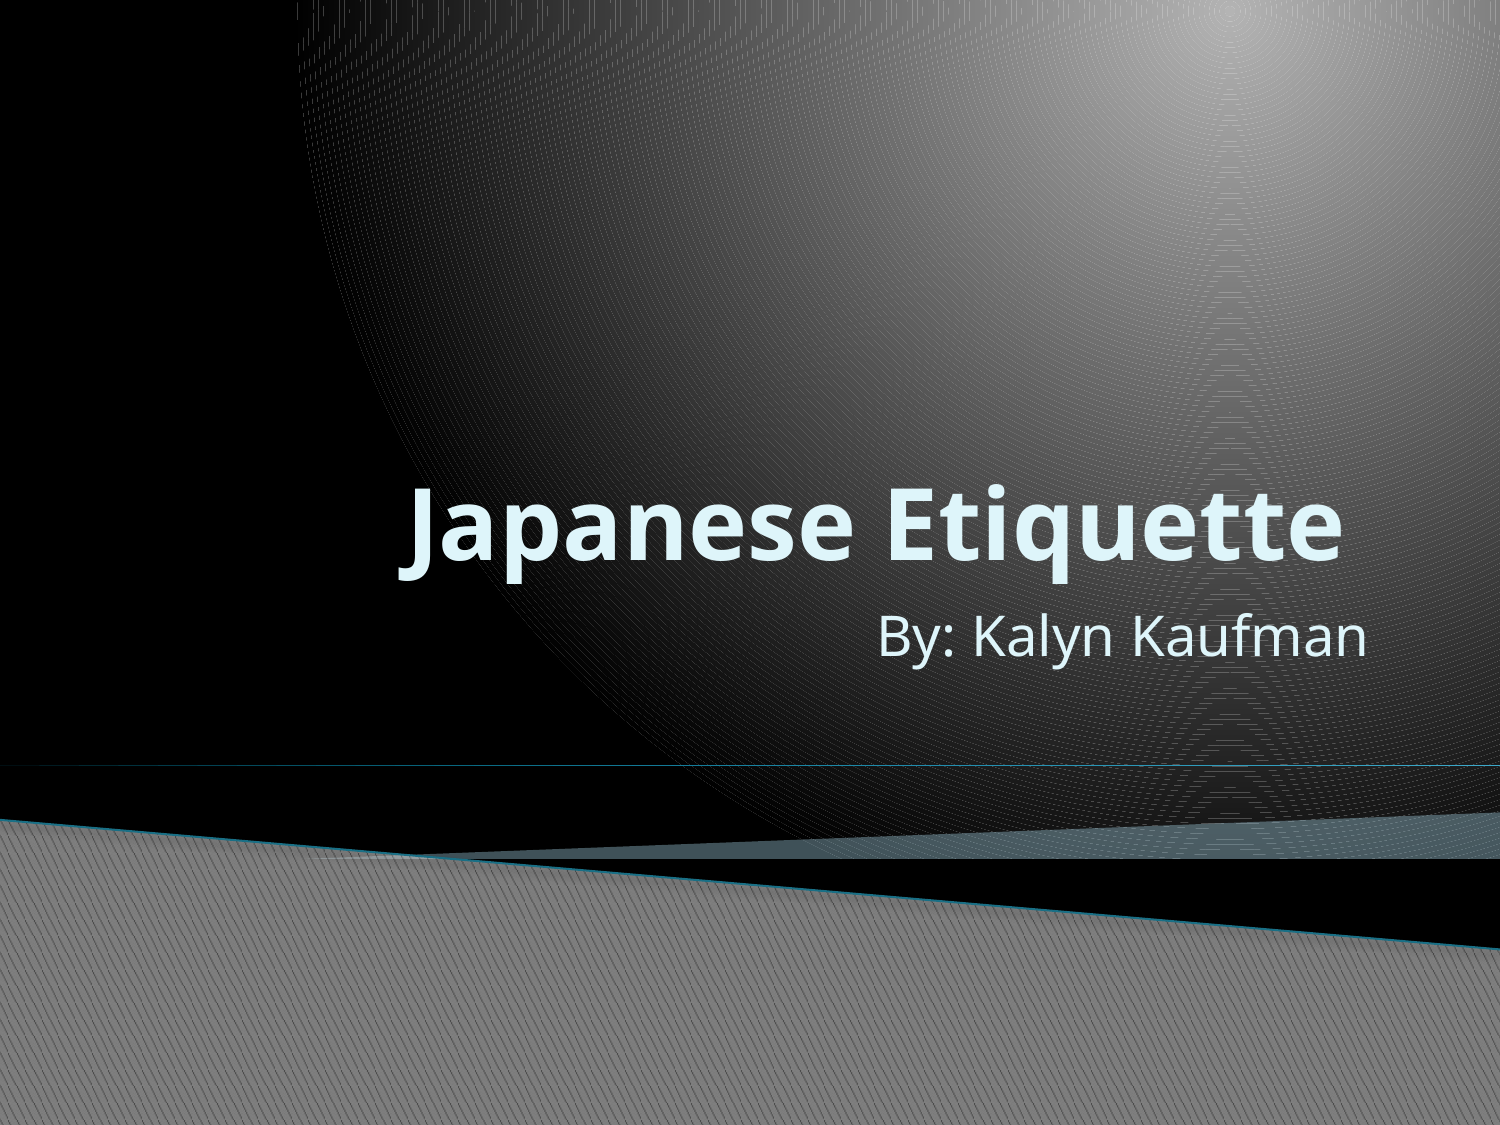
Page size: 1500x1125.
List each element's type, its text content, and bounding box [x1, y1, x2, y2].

subtitle By: Kalyn Kaufman [112, 592, 1388, 790]
title Japanese Etiquette [112, 287, 1388, 588]
picture [0, 821, 1500, 1125]
